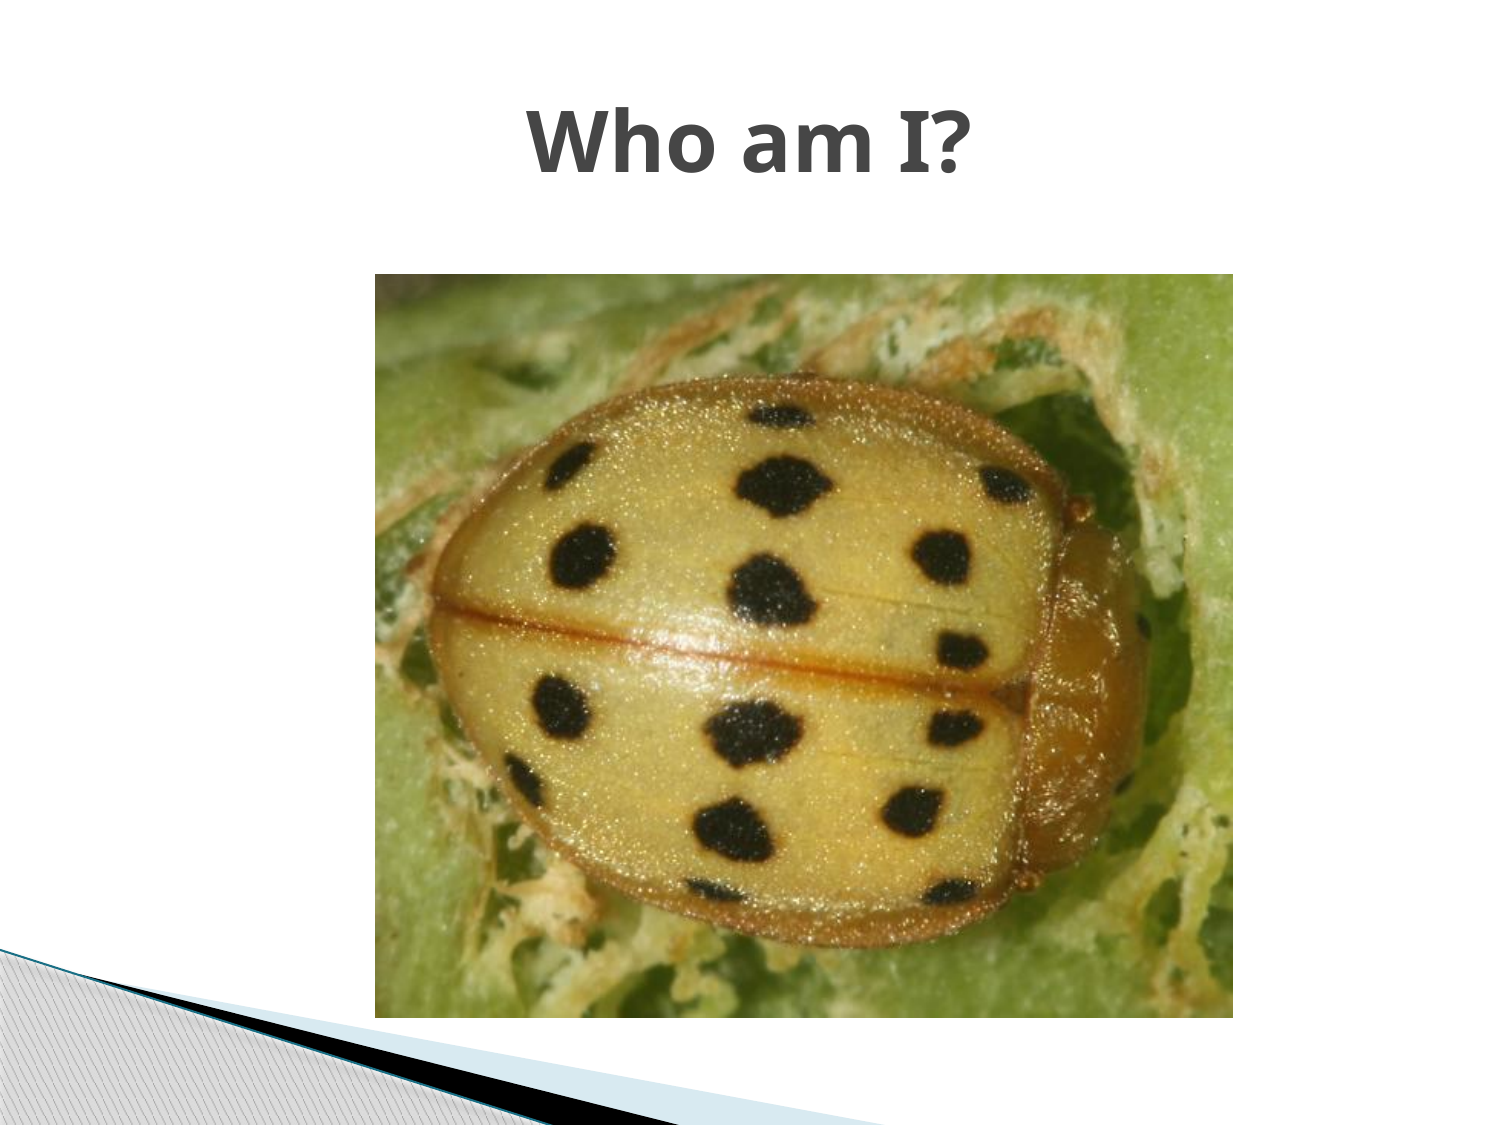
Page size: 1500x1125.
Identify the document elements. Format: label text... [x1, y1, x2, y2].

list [374, 274, 1233, 1018]
title Who am I? [75, 45, 1425, 233]
